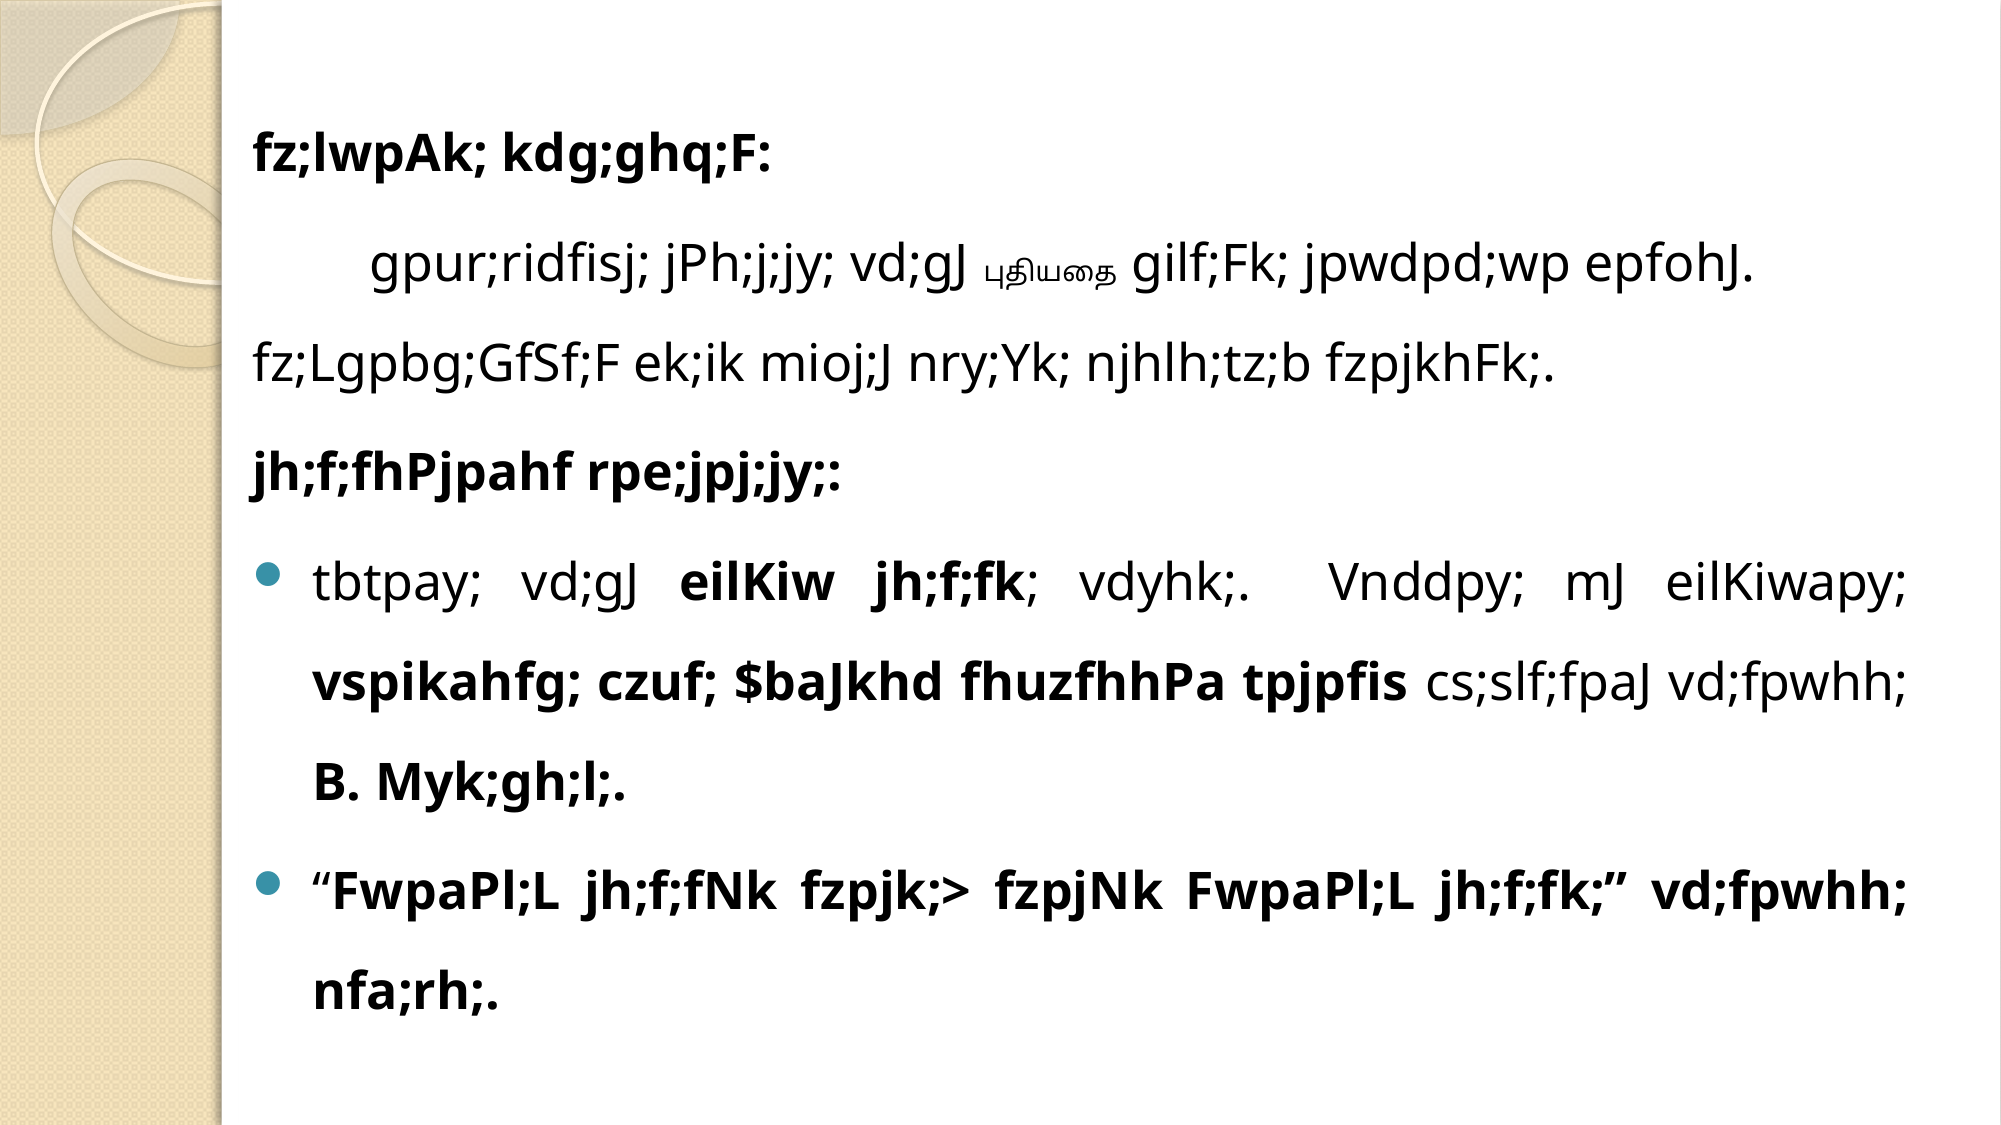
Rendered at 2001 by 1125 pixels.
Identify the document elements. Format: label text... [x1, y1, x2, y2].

list fz;lwpAk; kdg;ghq;F: gpur;ridfisj; jPh;j;jy; vd;gJ புதியதை gilf;Fk; jpwdpd;wp epfohJ. fz;Lgpbg;GfSf;F ek;ik mioj;J nry;Yk; njhlh;tz;b fzpjkhFk;. jh;f;fhPjpahf rpe;jpj;jy;: tbtpay; vd;gJ eilKiw jh;f;fk; vdyhk;. Vnddpy; mJ eilKiwapy; vspikahfg; czuf; $baJkhd fhuzfhhPa tpjpfis cs;slf;fpaJ vd;fpwhh; B. Myk;gh;l;. “FwpaPl;L jh;f;fNk fzpjk;> fzpjNk FwpaPl;L jh;f;fk;” vd;fpwhh; nfa;rh;. [237, 75, 1925, 1038]
